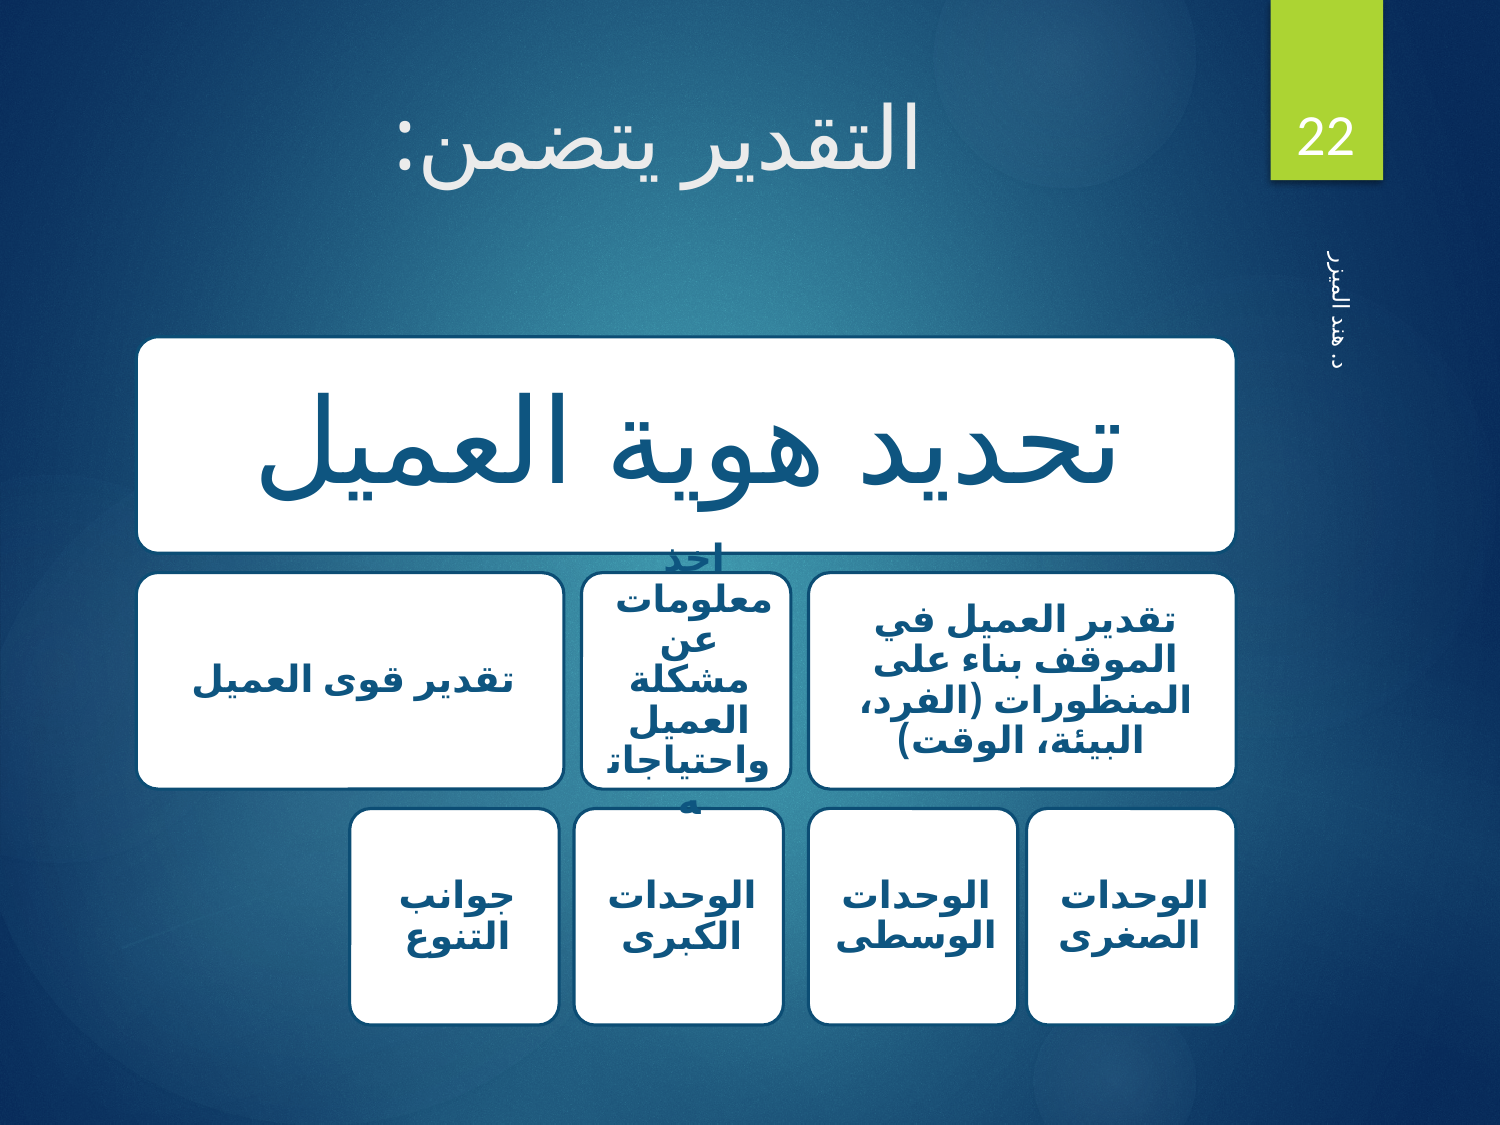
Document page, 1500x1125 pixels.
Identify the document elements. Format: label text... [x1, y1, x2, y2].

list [135, 336, 1237, 1026]
footer د. هند الميزر [1320, 237, 1358, 871]
title التقدير يتضمن: [79, 74, 1237, 304]
slide_number 22 [1273, 48, 1378, 175]
